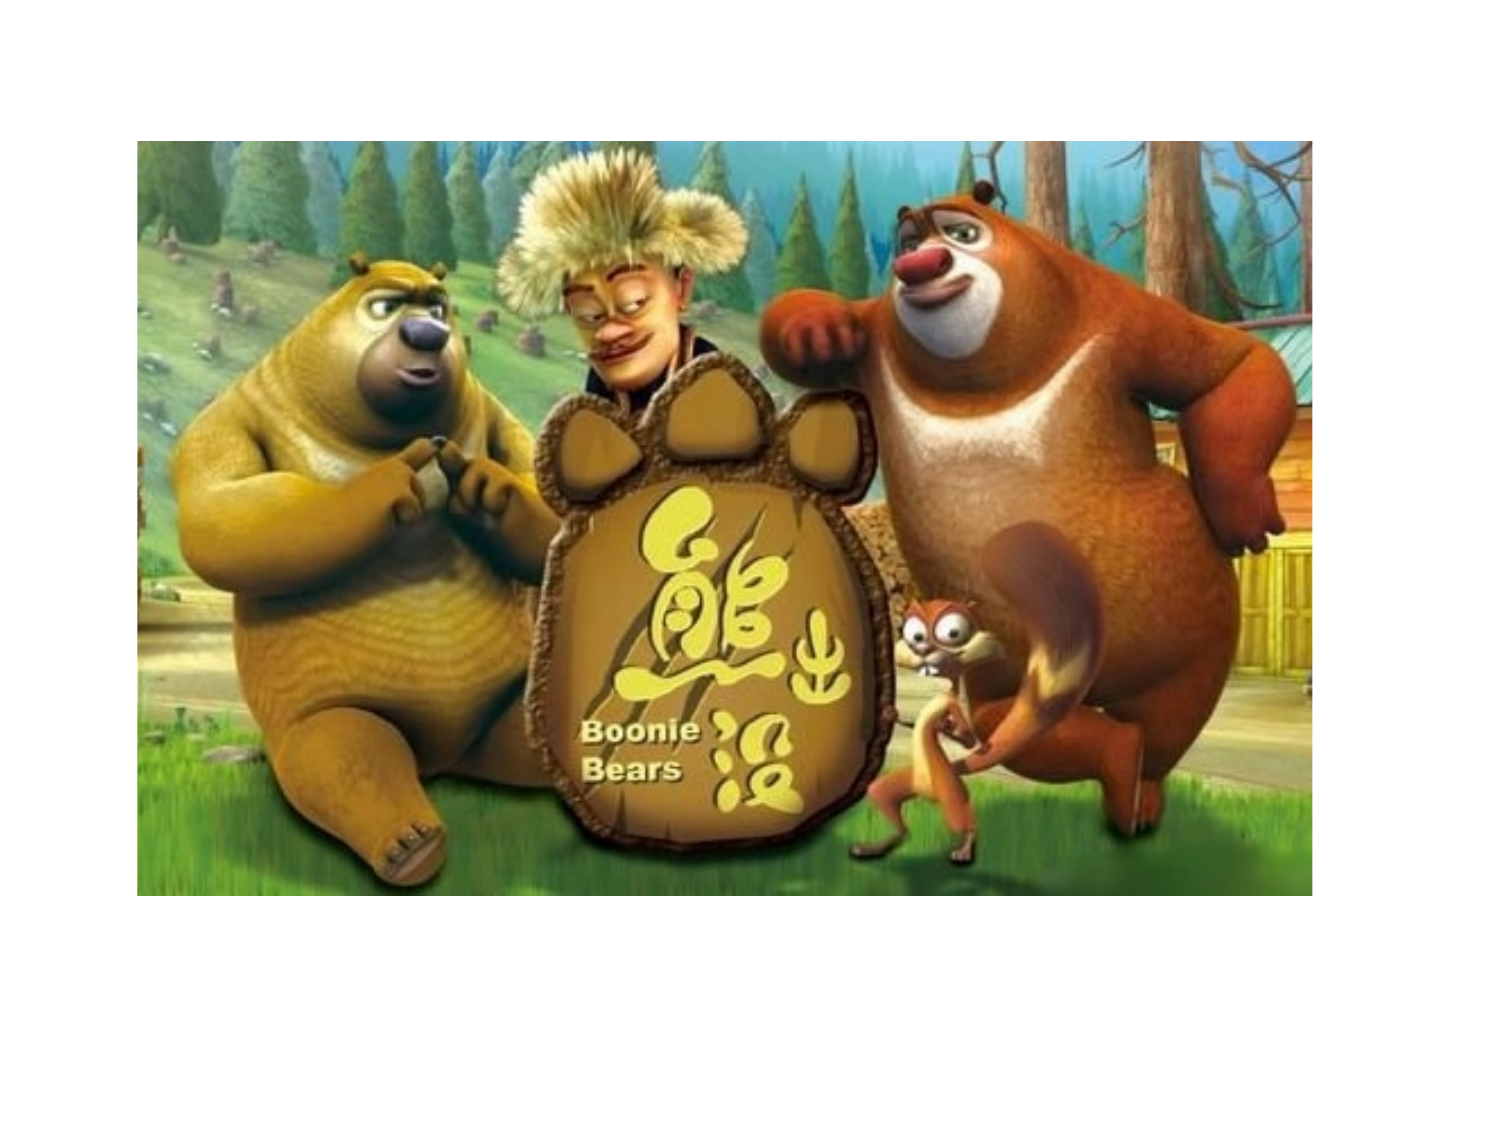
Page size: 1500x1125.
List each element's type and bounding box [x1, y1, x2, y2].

picture [137, 141, 1313, 896]
